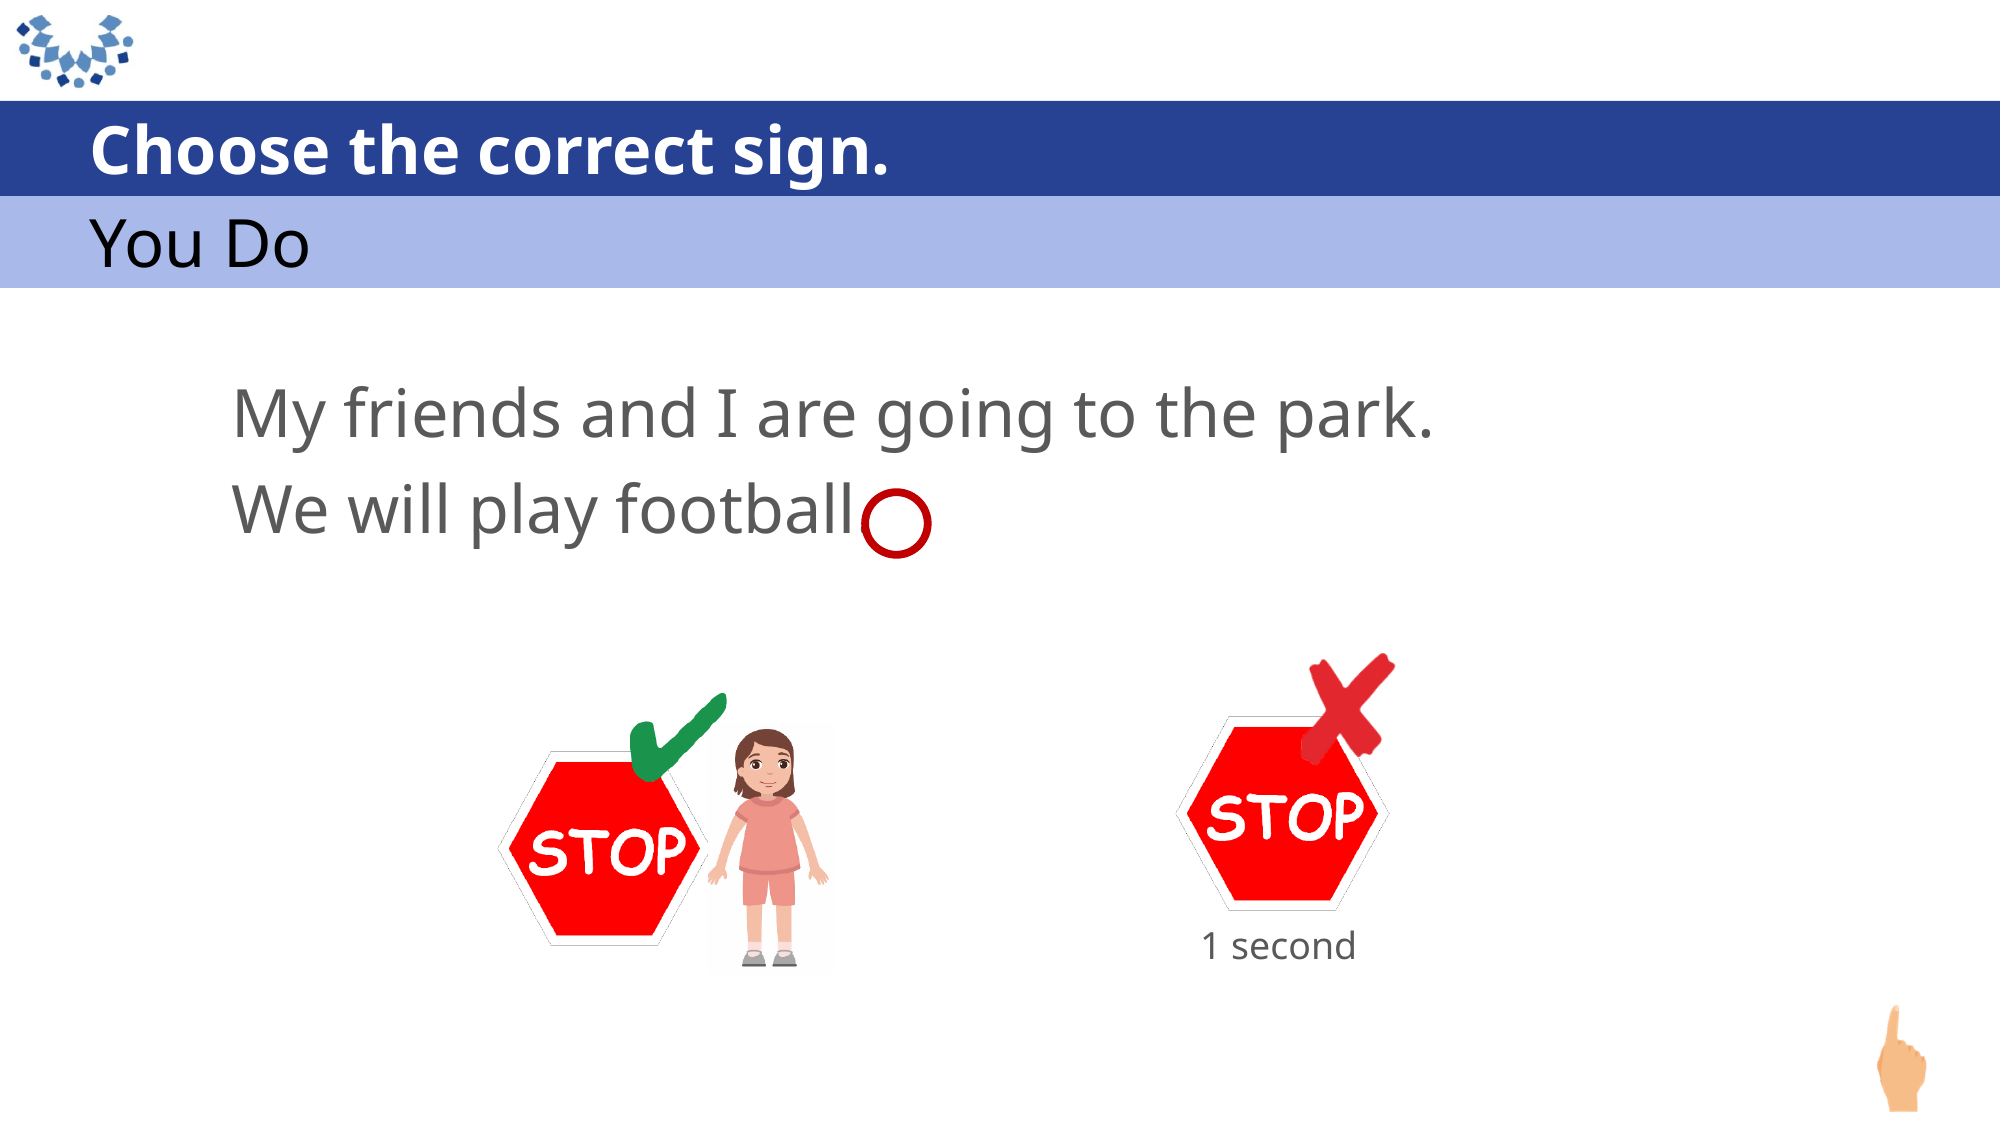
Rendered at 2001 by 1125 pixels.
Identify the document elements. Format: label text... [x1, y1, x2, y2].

picture [8, 15, 138, 92]
text_box You Do [0, 196, 2000, 288]
text_box Choose the correct sign. [0, 100, 2000, 196]
picture [1829, 991, 1975, 1125]
text_box [864, 491, 929, 556]
picture [1300, 653, 1396, 766]
text_box My friends and I are going to the park. We will play football. [156, 347, 1541, 538]
picture [630, 693, 727, 782]
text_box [1166, 693, 1396, 975]
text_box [488, 722, 834, 975]
